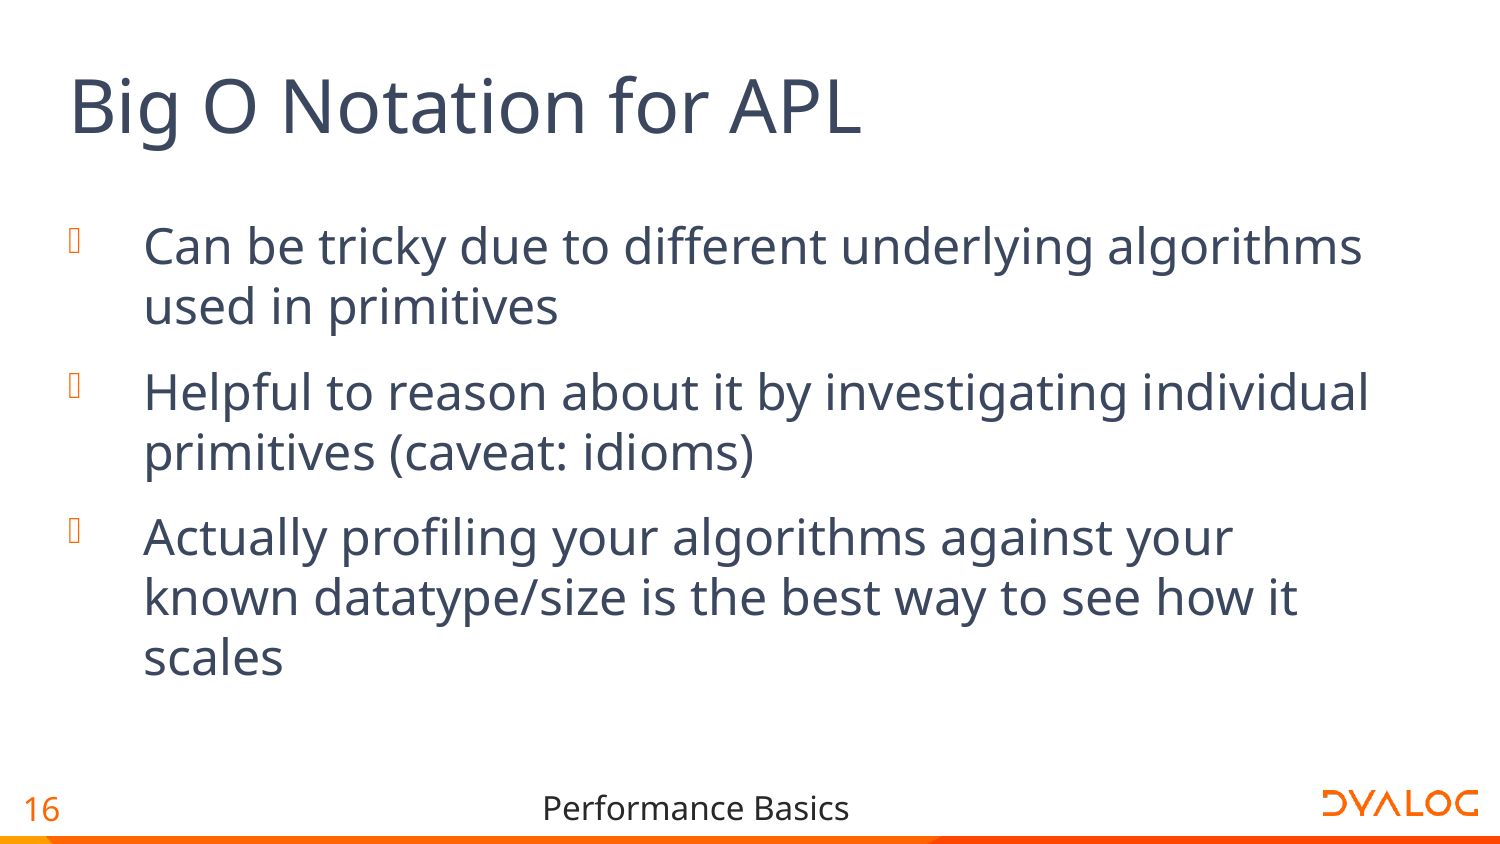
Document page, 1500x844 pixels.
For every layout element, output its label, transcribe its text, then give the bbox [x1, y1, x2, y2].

list Can be tricky due to different underlying algorithms used in primitives Helpful to reason about it by investigating individual primitives (caveat: idioms) Actually profiling your algorithms against your known datatype/size is the best way to see how it scales [53, 207, 1395, 740]
title Big O Notation for APL [53, 43, 1121, 157]
picture [1323, 790, 1478, 816]
picture [0, 836, 1500, 844]
